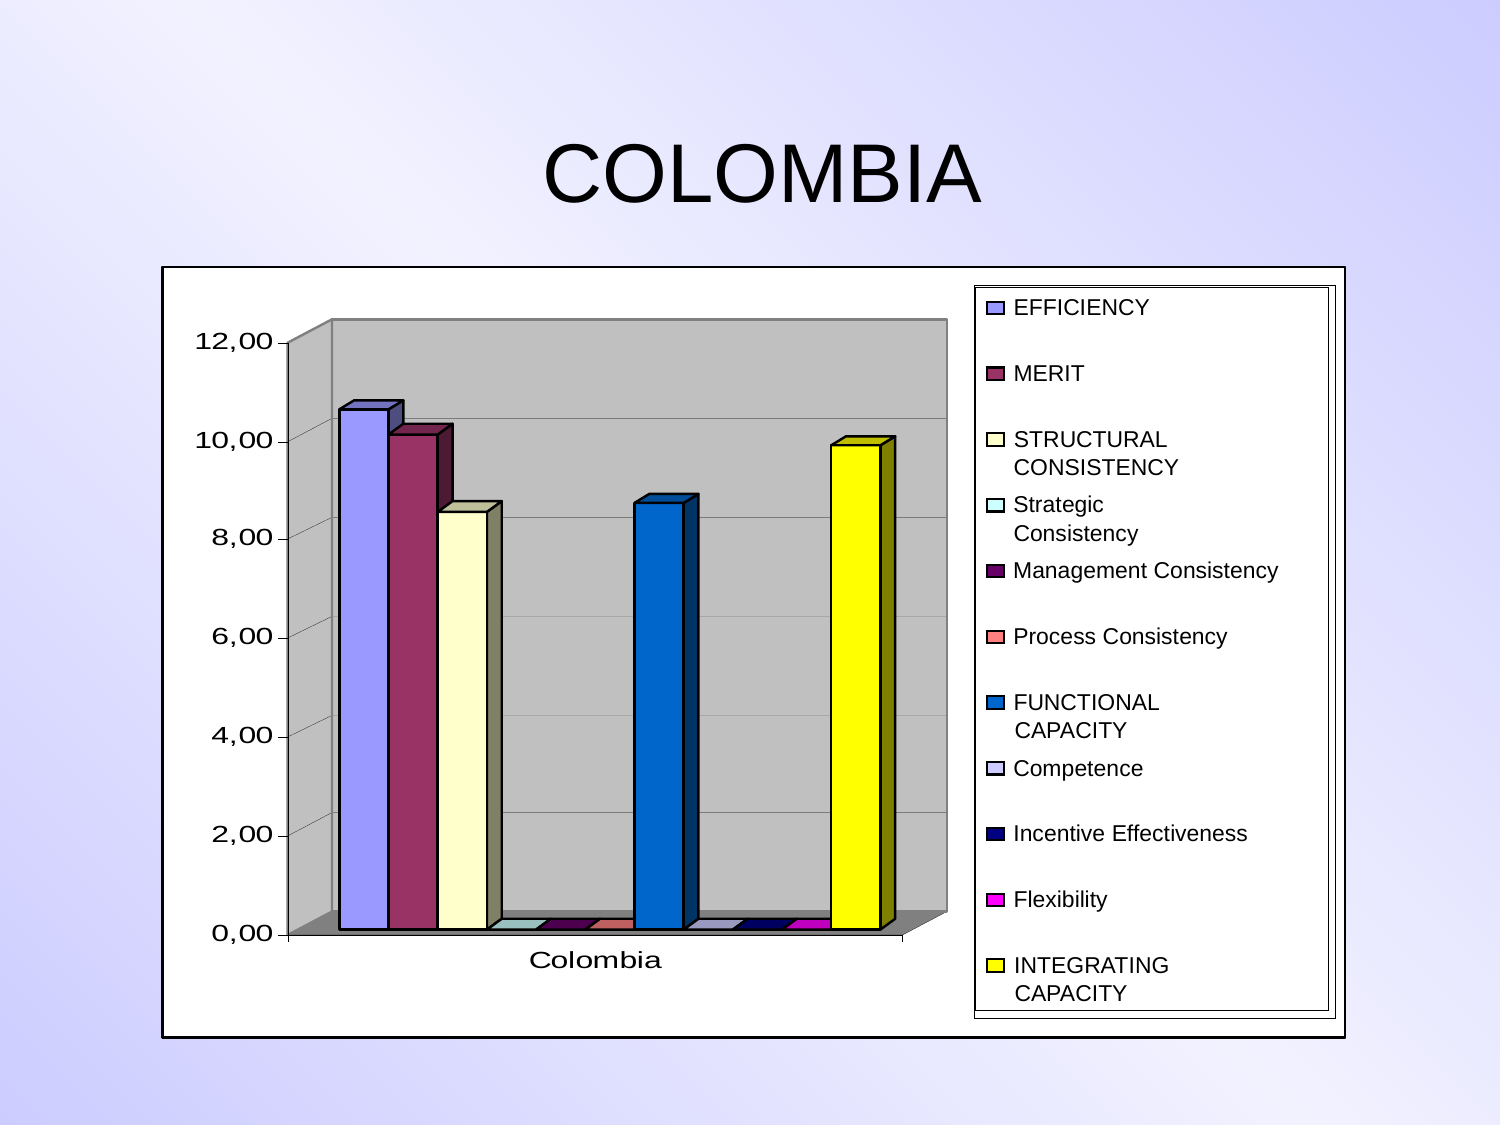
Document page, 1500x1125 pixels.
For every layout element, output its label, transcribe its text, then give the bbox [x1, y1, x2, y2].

title COLOMBIA [124, 74, 1401, 263]
picture [149, 257, 1363, 1049]
